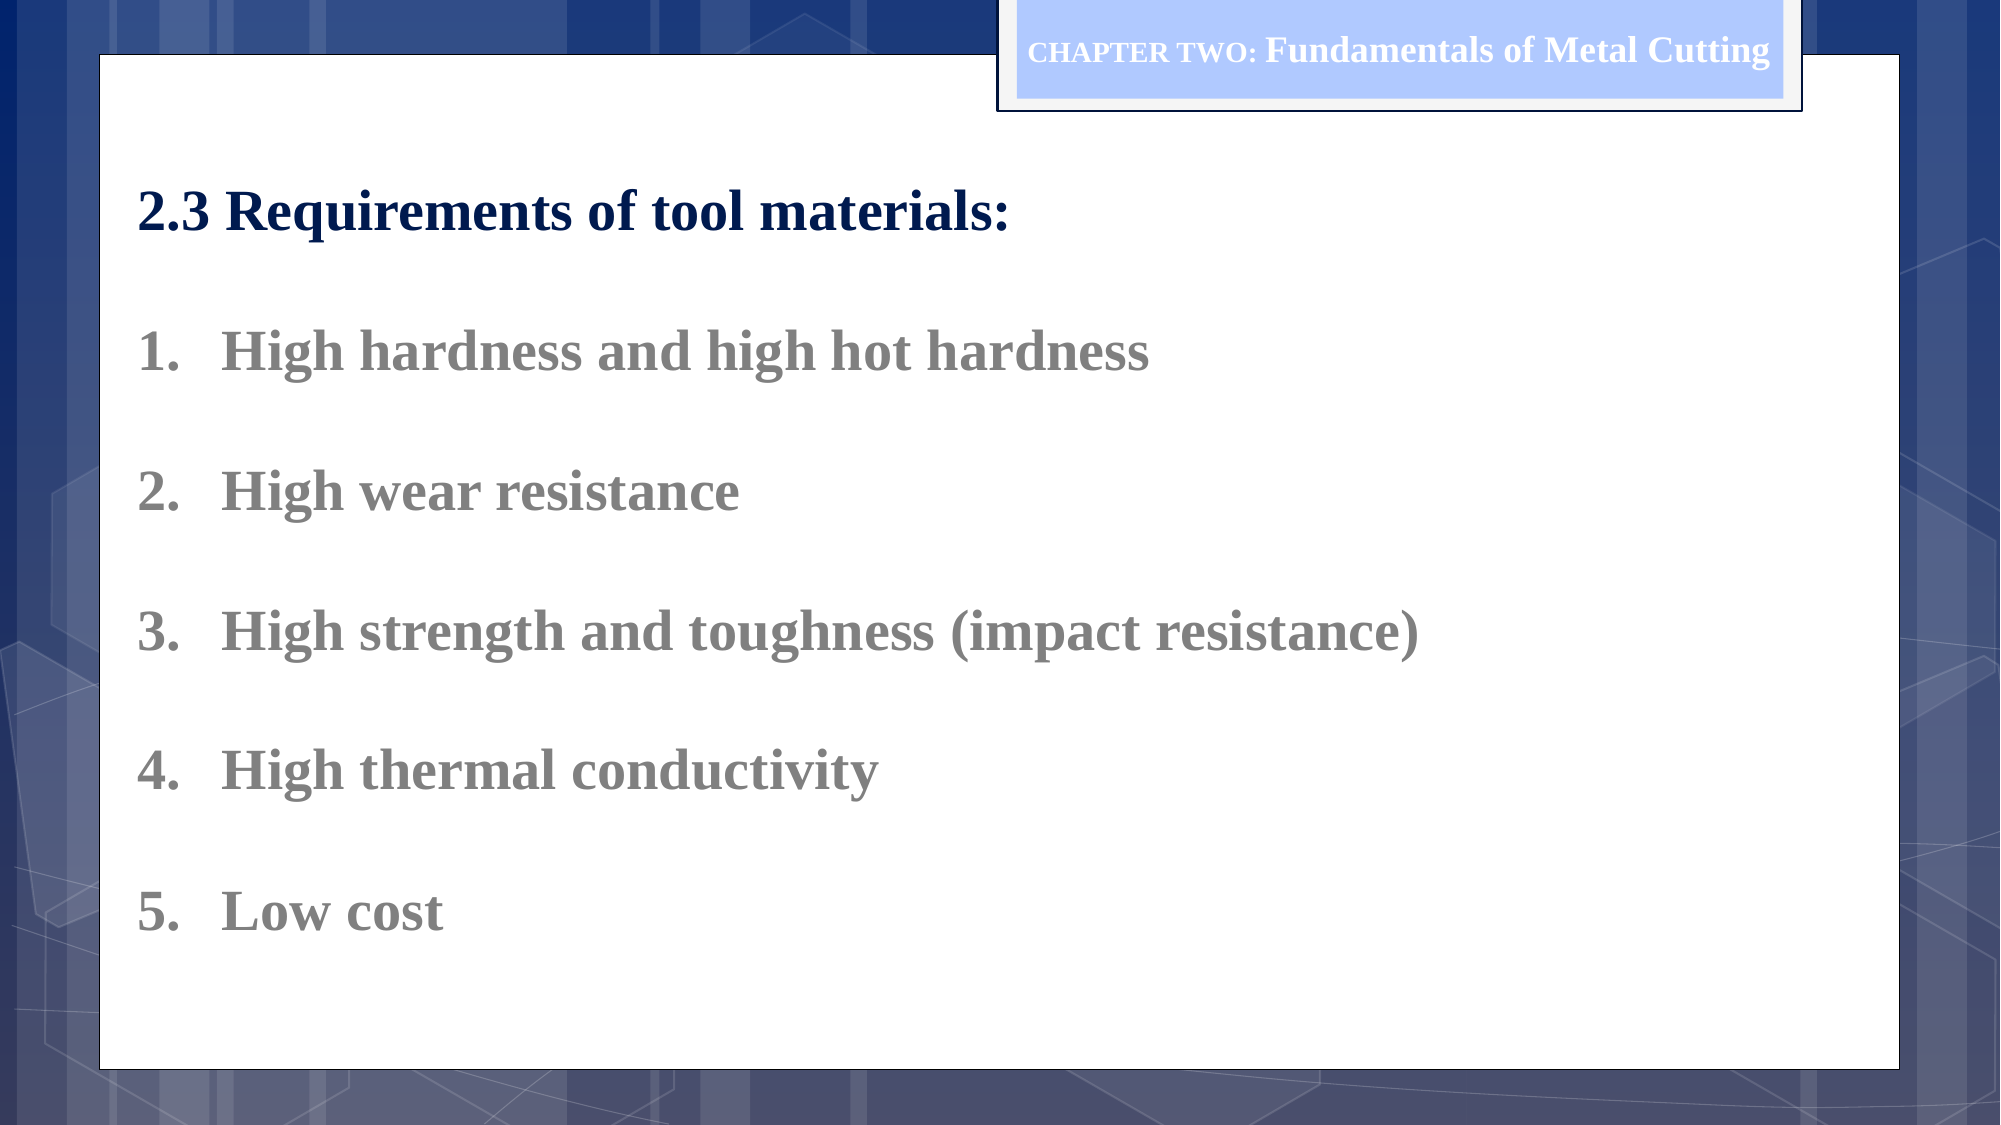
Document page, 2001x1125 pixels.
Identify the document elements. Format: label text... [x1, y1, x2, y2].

text_box 2.3 Requirements of tool materials: High hardness and high hot hardness High wear resistance High strength and toughness (impact resistance) High thermal conductivity Low cost [122, 213, 1858, 950]
text_box CHAPTER TWO: Fundamentals of Metal Cutting [940, 0, 1858, 78]
